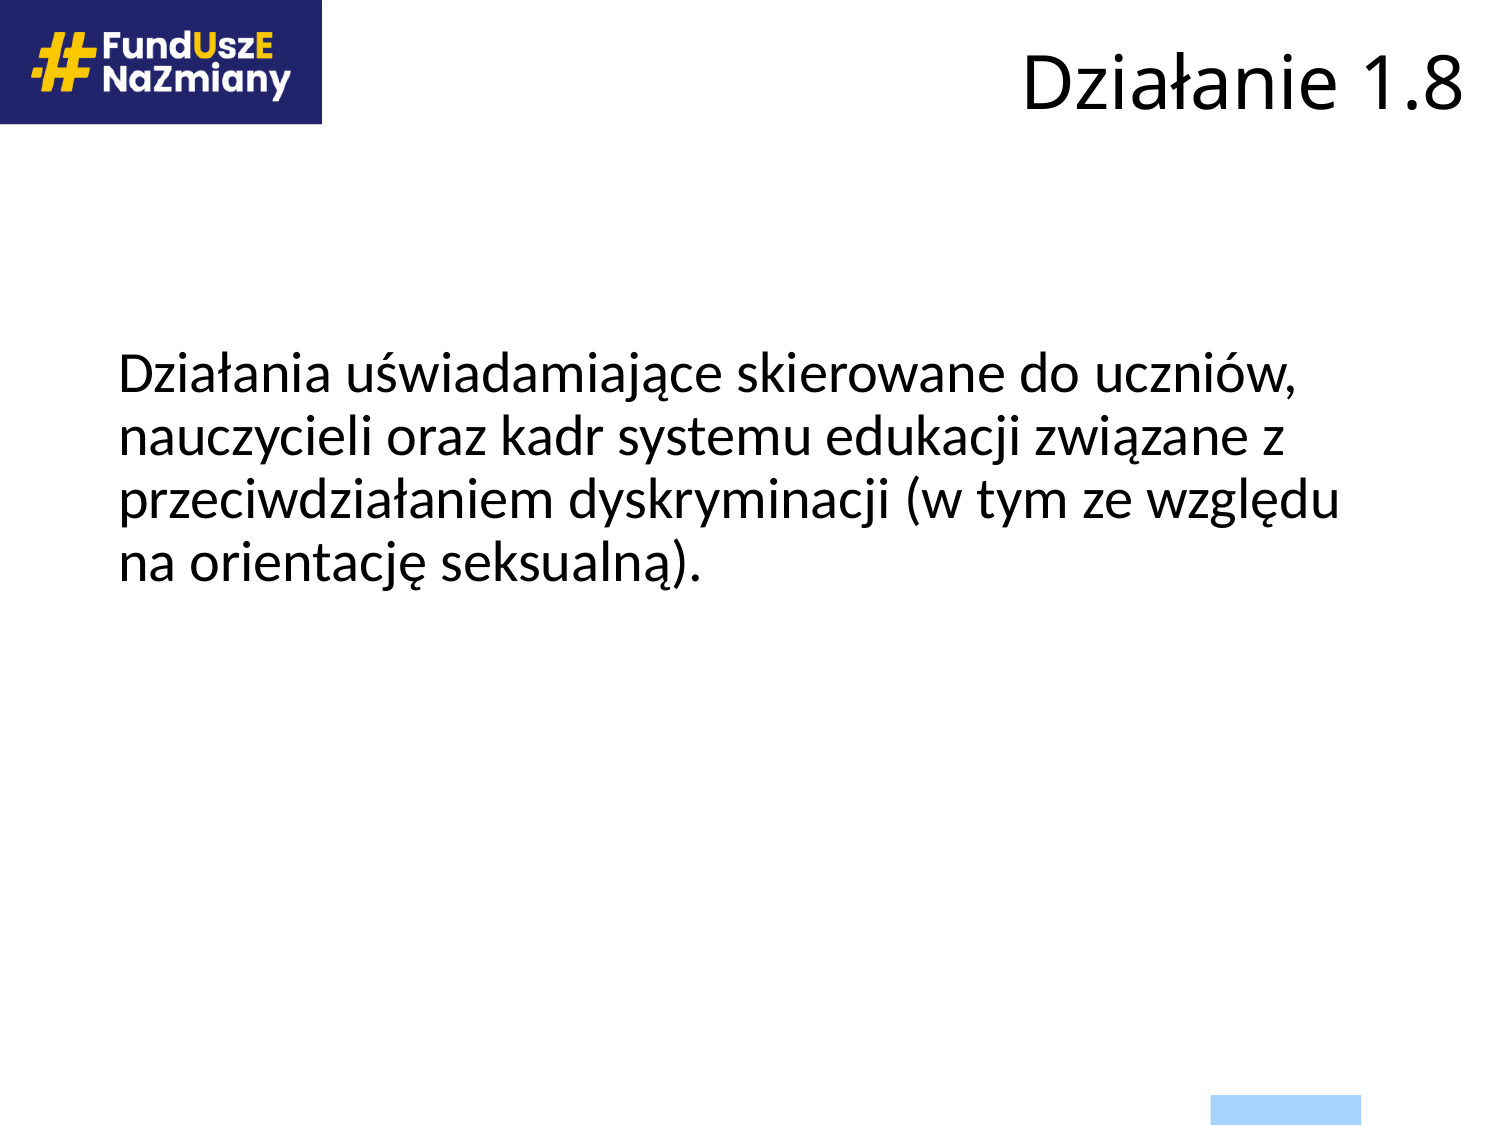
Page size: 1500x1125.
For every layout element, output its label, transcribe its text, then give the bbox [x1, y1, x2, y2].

list Działania uświadamiające skierowane do uczniów, nauczycieli oraz kadr systemu edukacji związane z przeciwdziałaniem dyskryminacji (w tym ze względu na orientację seksualną). [103, 335, 1397, 1045]
title Działanie 1.8 [698, 0, 1500, 180]
picture [0, 0, 1500, 1125]
